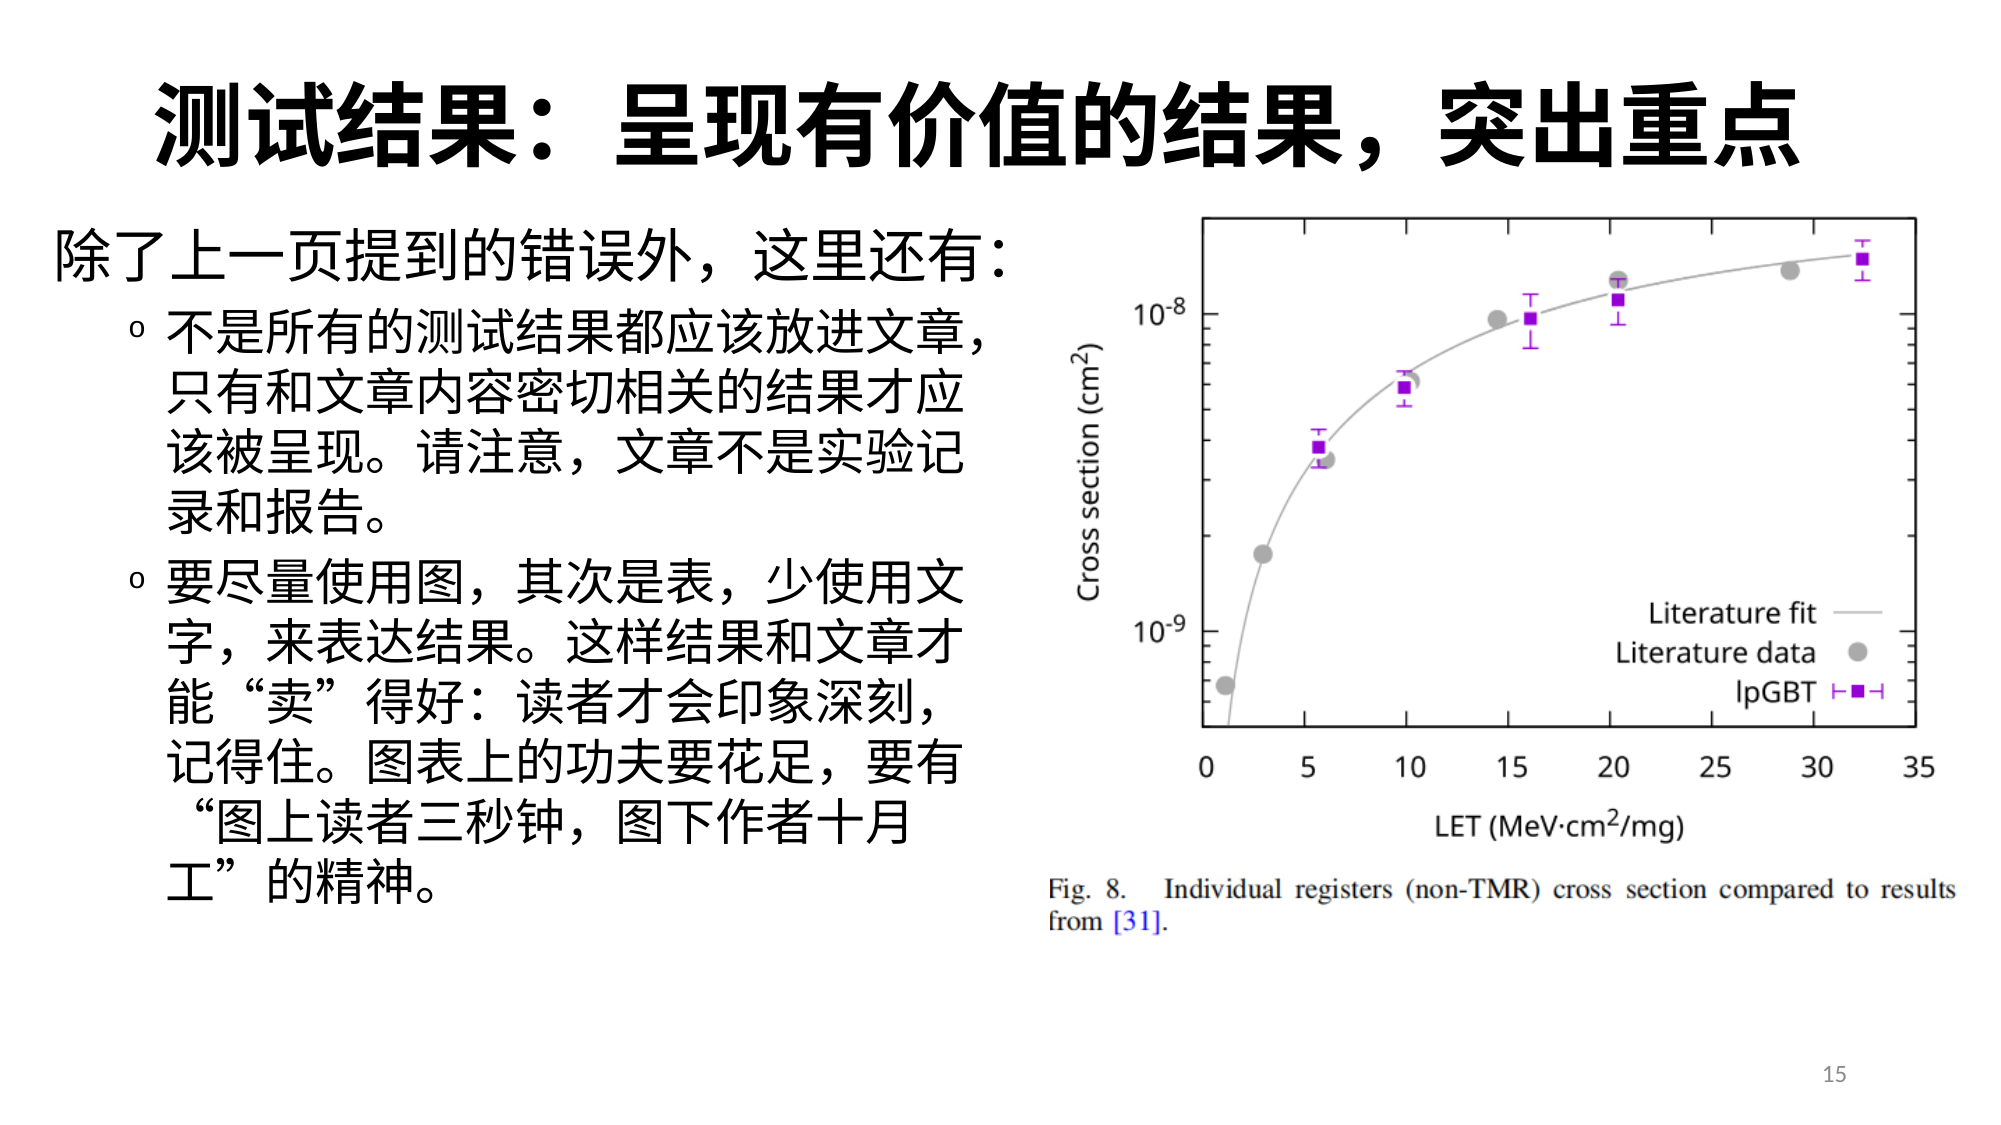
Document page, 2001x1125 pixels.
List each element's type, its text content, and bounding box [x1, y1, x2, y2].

picture [1050, 184, 1962, 940]
list 除了上一页提到的错误外，这里还有： 不是所有的测试结果都应该放进文章，只有和文章内容密切相关的结果才应该被呈现。请注意，文章不是实验记录和报告。 要尽量使用图，其次是表，少使用文字，来表达结果。这样结果和文章才能“卖”得好：读者才会印象深刻，记得住。图表上的功夫要花足，要有“图上读者三秒钟，图下作者十月工”的精神。 [38, 212, 1014, 985]
title 测试结果：呈现有价值的结果，突出重点 [137, 59, 1863, 200]
slide_number 15 [1412, 1042, 1863, 1103]
